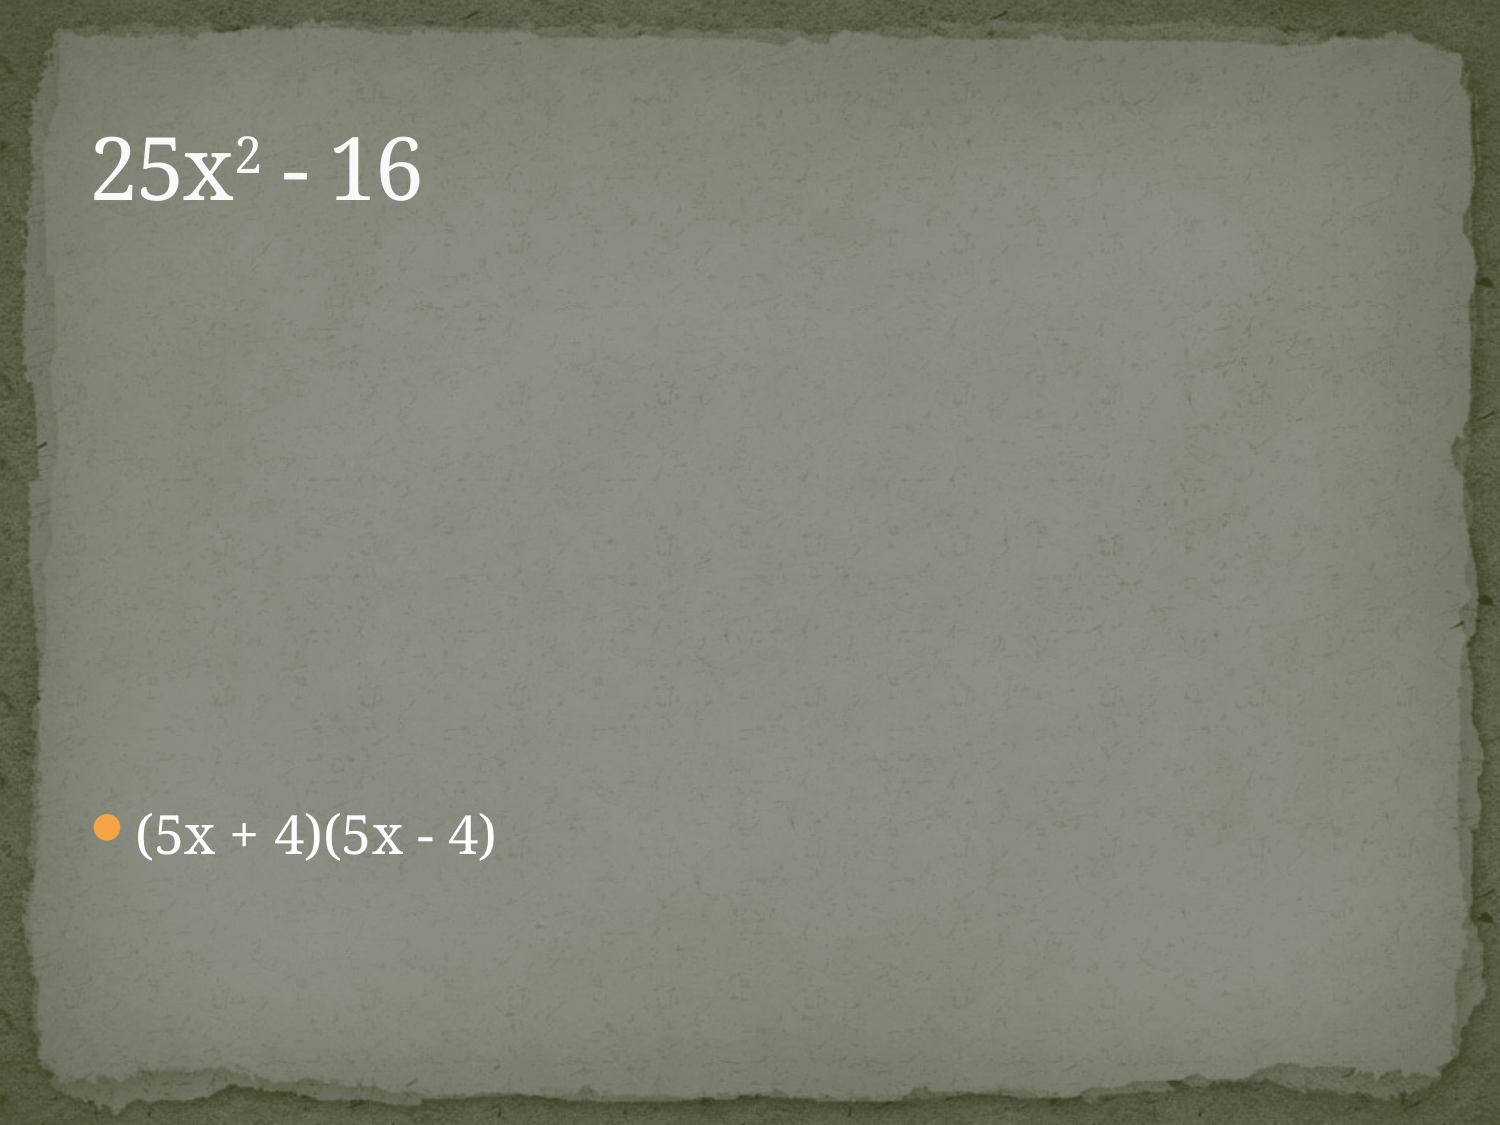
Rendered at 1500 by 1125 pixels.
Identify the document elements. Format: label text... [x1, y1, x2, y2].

list (5x + 4)(5x - 4) [75, 249, 1425, 1000]
title 25x2 - 16 [74, 24, 1425, 225]
